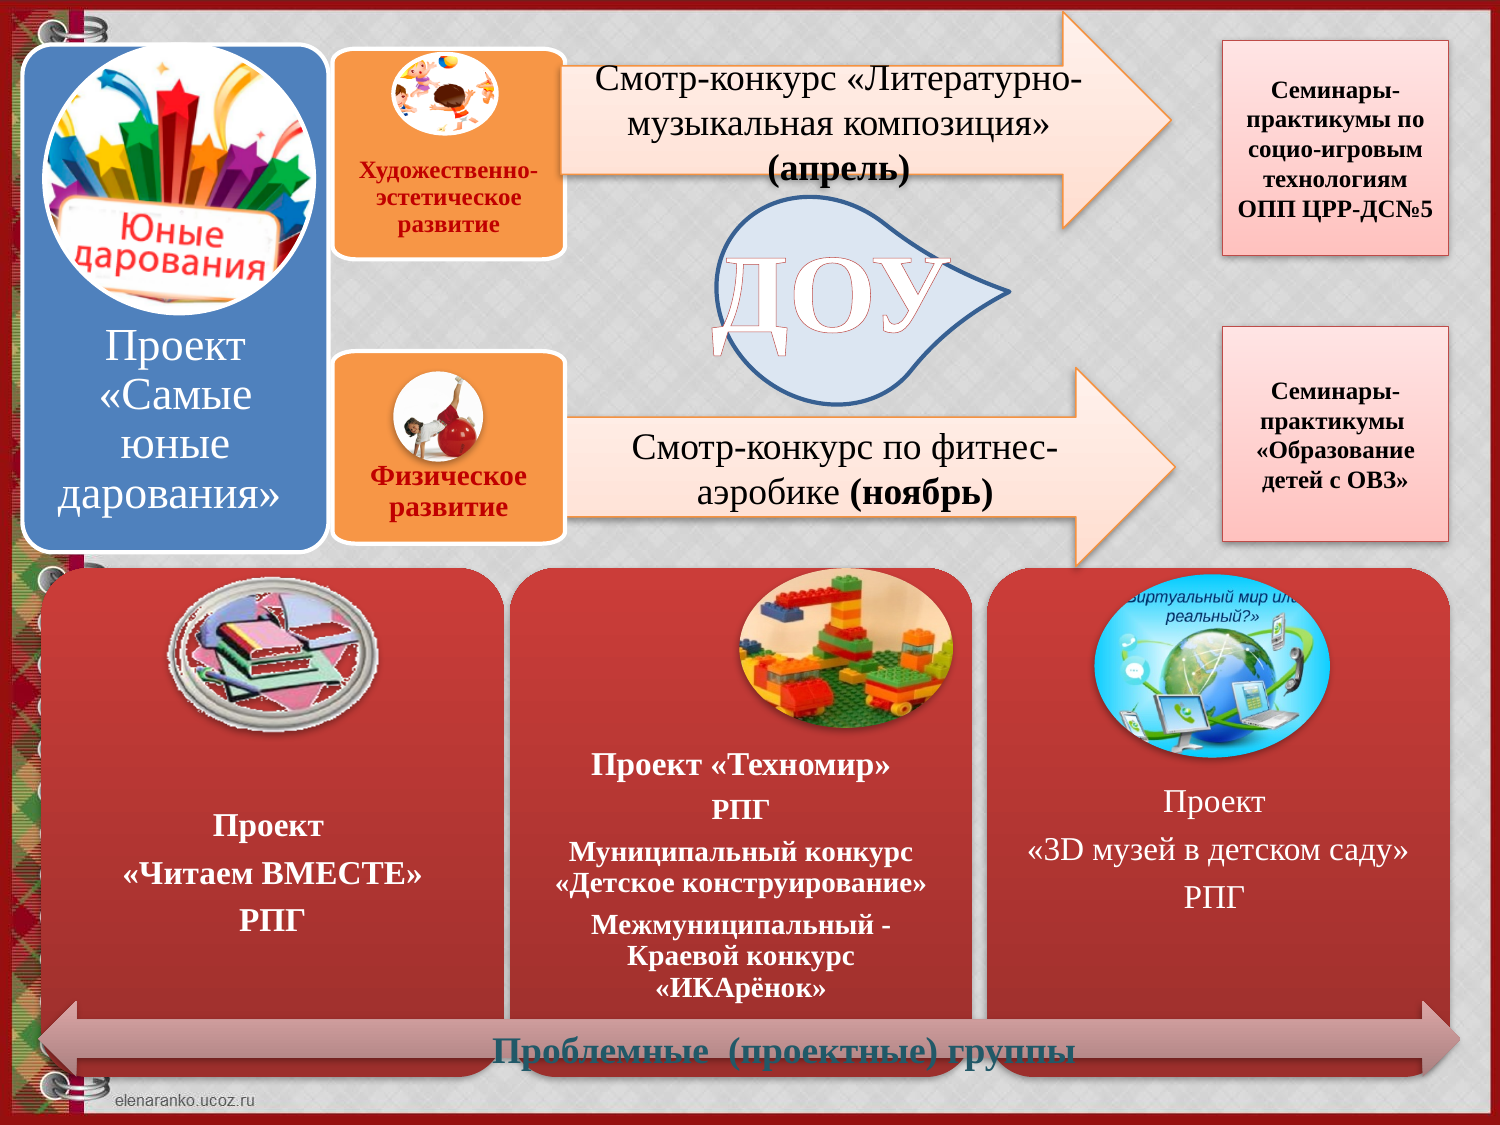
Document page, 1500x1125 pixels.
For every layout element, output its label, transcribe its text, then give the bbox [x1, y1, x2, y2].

text_box Семинары-практикумы «Образование детей с ОВЗ» [1222, 326, 1449, 542]
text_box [41, 567, 1458, 1078]
text_box [393, 371, 484, 462]
text_box Художественно-эстетическое развитие [330, 46, 568, 262]
text_box Физическое развитие [330, 348, 568, 546]
text_box ДОУ [696, 212, 1063, 362]
text_box Смотр-конкурс по фитнес-аэробике (ноябрь) [568, 366, 1176, 566]
text_box [391, 51, 499, 136]
picture [0, 0, 1500, 1125]
text_box Семинары-практикумы по социо-игровым технологиям ОПП ЦРР-ДС№5 [1222, 40, 1449, 256]
text_box [742, 362, 921, 407]
text_box [42, 42, 317, 316]
text_box Проект «Самые юные дарования» [20, 42, 331, 555]
text_box [752, 194, 872, 212]
text_box Смотр-конкурс «Литературно-музыкальная композиция» (апрель) [560, 10, 1172, 230]
